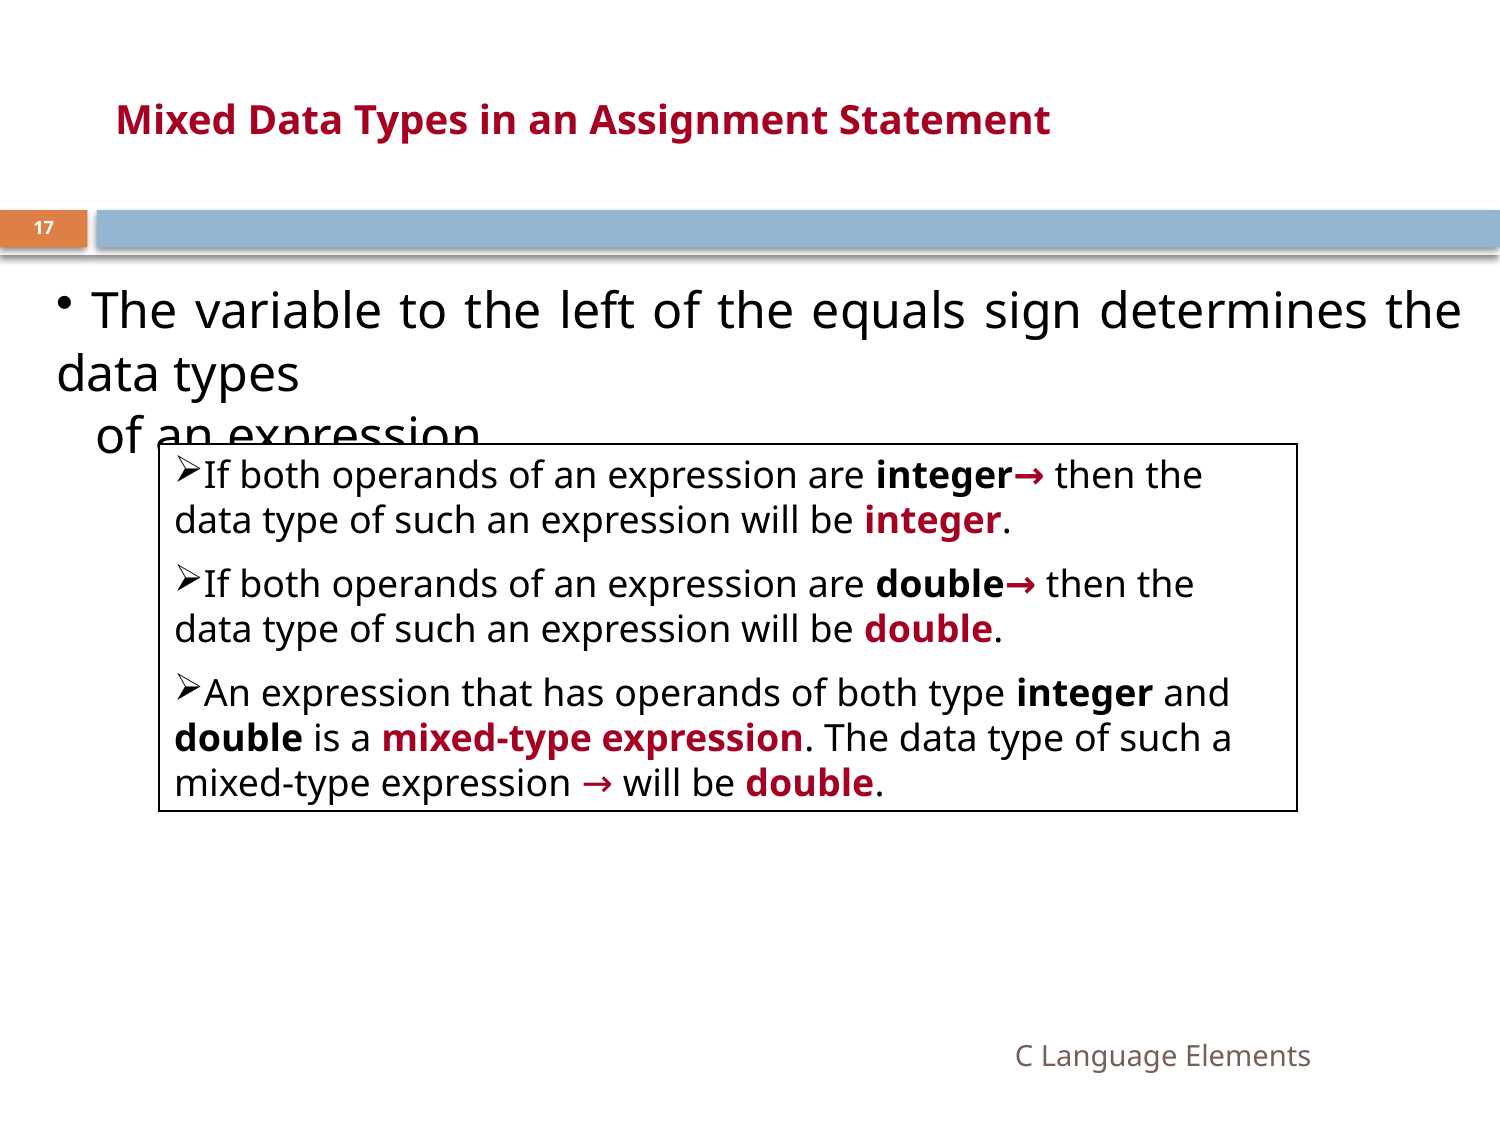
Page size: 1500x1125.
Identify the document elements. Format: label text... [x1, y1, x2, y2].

text_box The variable to the left of the equals sign determines the data types of an expression. [41, 269, 1479, 472]
slide_number 17 [0, 208, 88, 249]
slide_number C Language Elements [999, 1025, 1438, 1085]
title Mixed Data Types in an Assignment Statement [100, 37, 1438, 200]
text_box If both operands of an expression are integer→ then the data type of such an expression will be integer. If both operands of an expression are double→ then the data type of such an expression will be double. An expression that has operands of both type integer and double is a mixed-type expression. The data type of such a mixed-type expression → will be double. [159, 444, 1297, 812]
